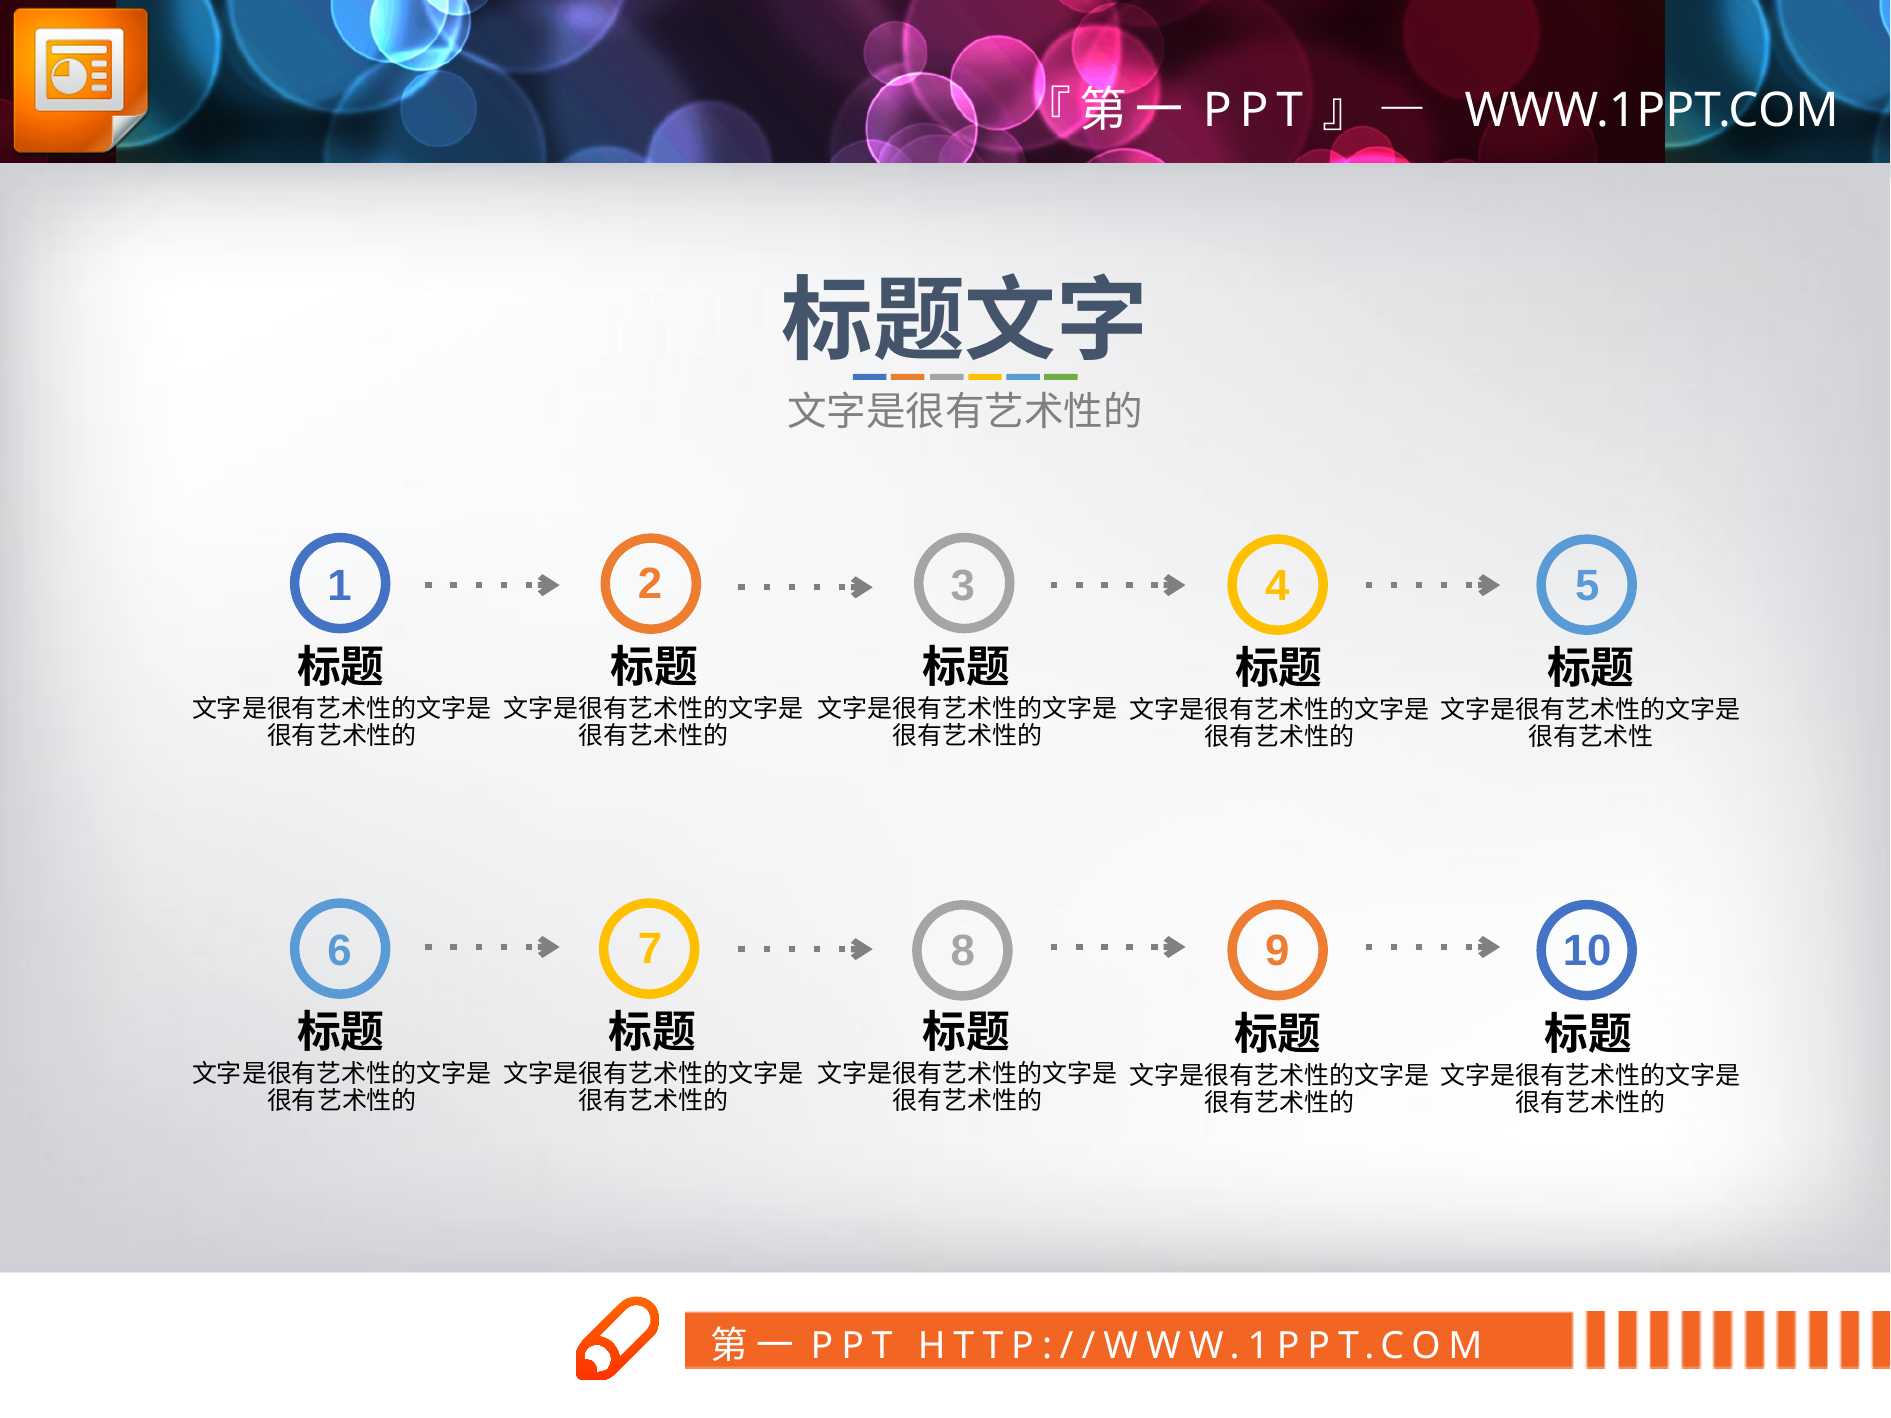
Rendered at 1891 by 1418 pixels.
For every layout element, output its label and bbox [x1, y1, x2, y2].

text_box [170, 898, 479, 1157]
text_box [1107, 899, 1417, 1158]
text_box [170, 532, 480, 791]
text_box [824, 532, 1109, 791]
text_box [795, 899, 1106, 1157]
text_box [481, 533, 826, 791]
text_box [1107, 534, 1416, 793]
picture [0, 0, 1891, 1275]
text_box [1418, 899, 1763, 1158]
text_box [106, 253, 1824, 443]
picture [685, 1311, 1891, 1369]
text_box [1418, 534, 1763, 793]
text_box [481, 898, 796, 1157]
